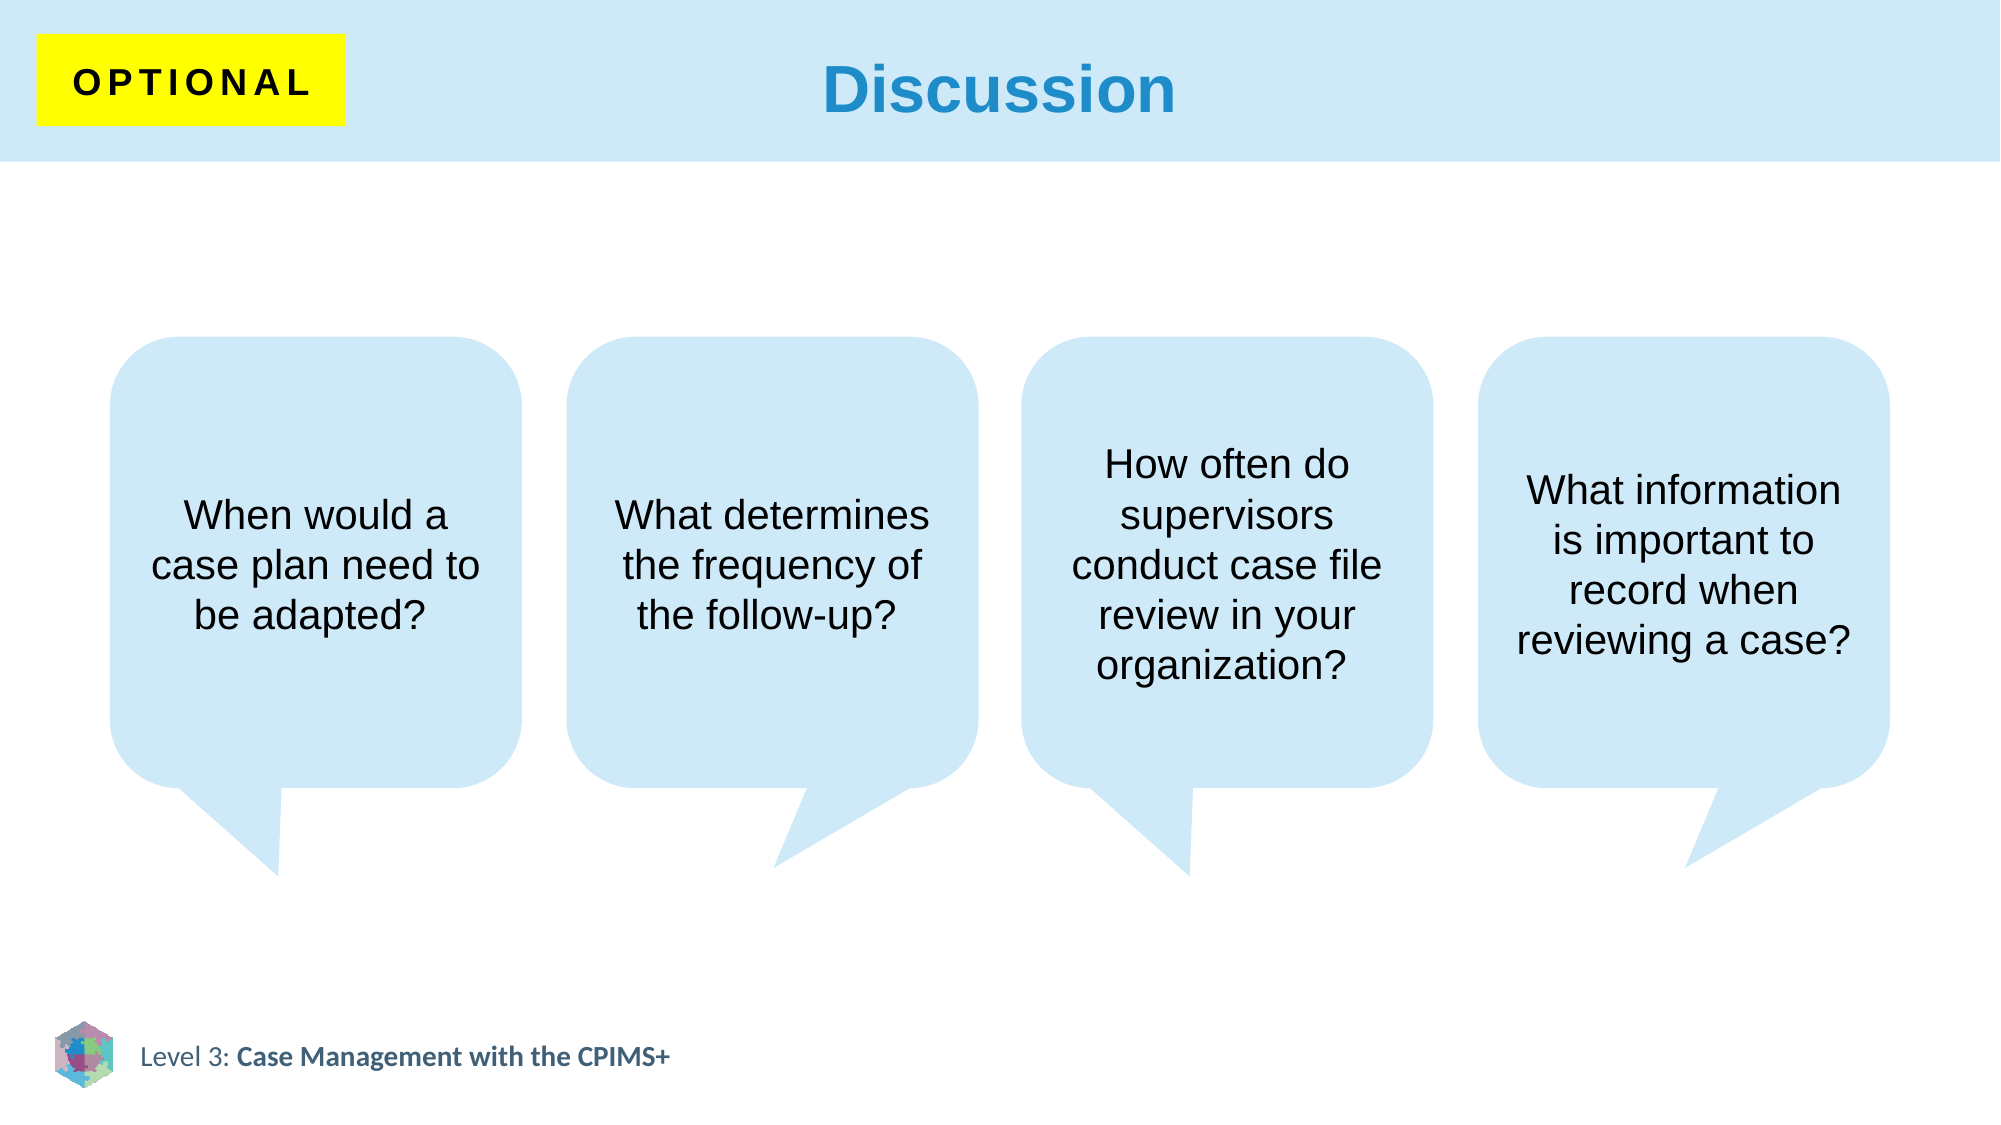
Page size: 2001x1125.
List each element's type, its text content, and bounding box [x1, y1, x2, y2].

picture [55, 1021, 113, 1088]
text_box OPTIONAL [36, 33, 347, 127]
title Discussion [137, 19, 1863, 163]
text_box When would a case plan need to be adapted? [108, 335, 523, 879]
text_box What determines the frequency of the follow-up? [565, 335, 980, 871]
text_box What information is important to record when reviewing a case? [1476, 335, 1892, 871]
text_box How often do supervisors conduct case file review in your organization? [1020, 335, 1435, 879]
